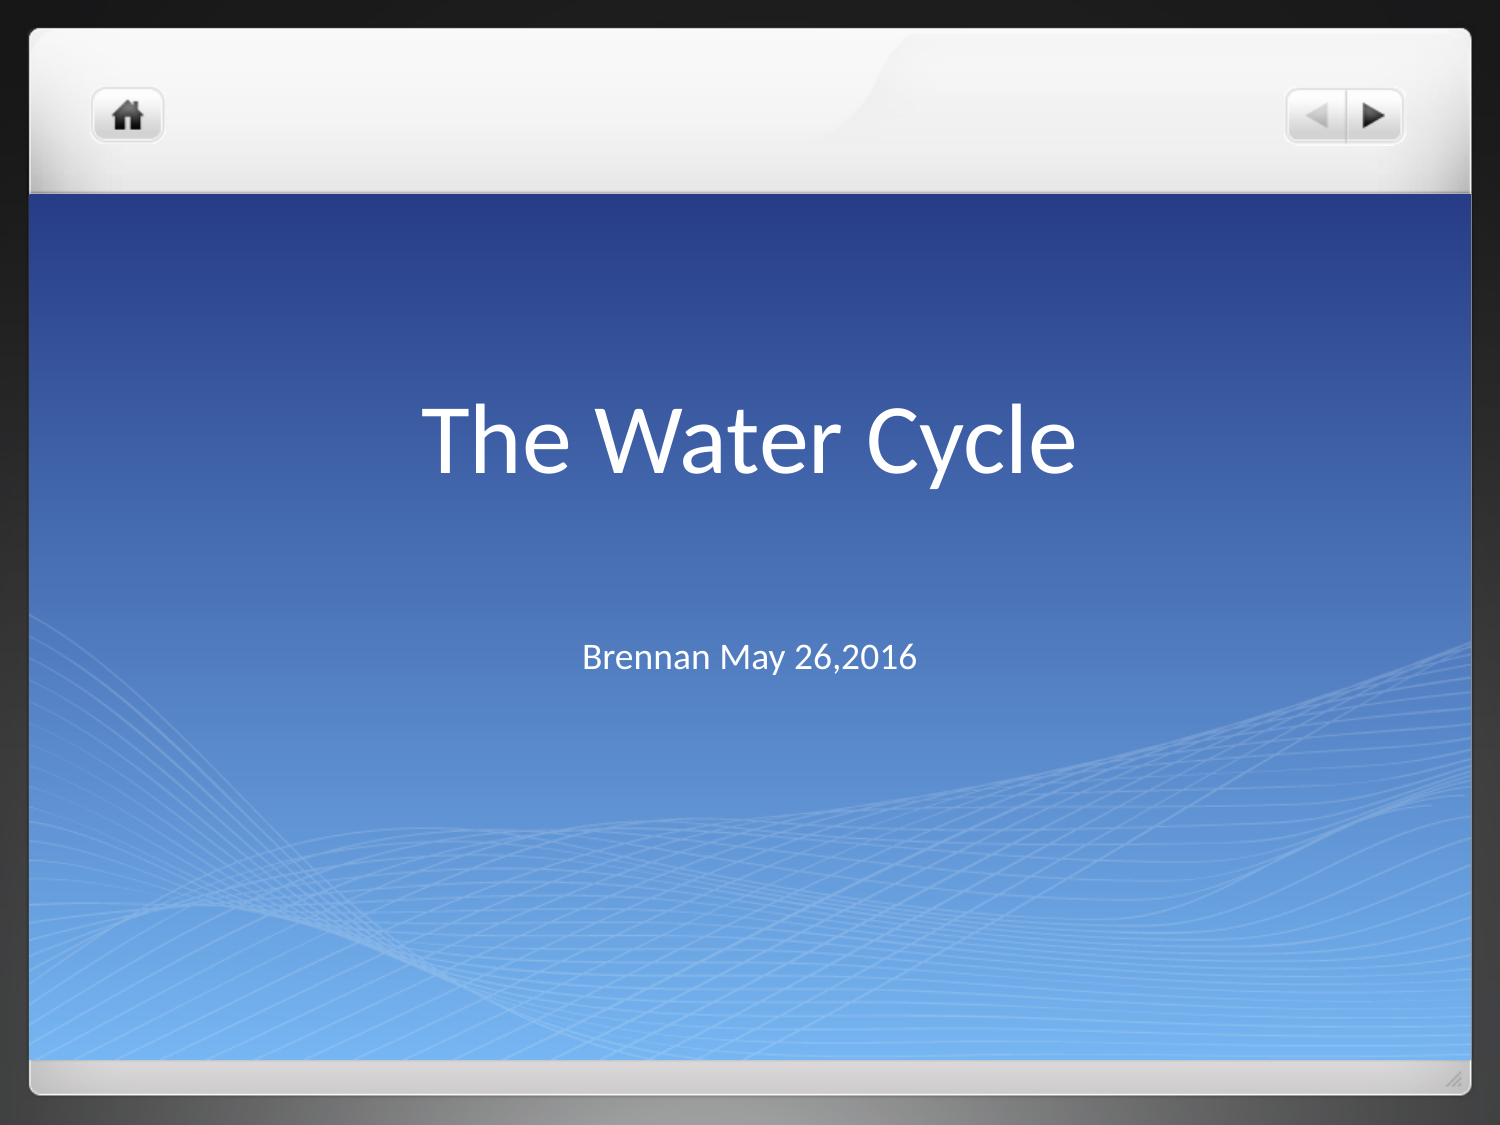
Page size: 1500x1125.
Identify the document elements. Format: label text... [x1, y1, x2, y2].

subtitle Brennan May 26,2016 [68, 624, 1432, 749]
title The Water Cycle [68, 355, 1432, 622]
picture [0, 0, 1500, 1125]
